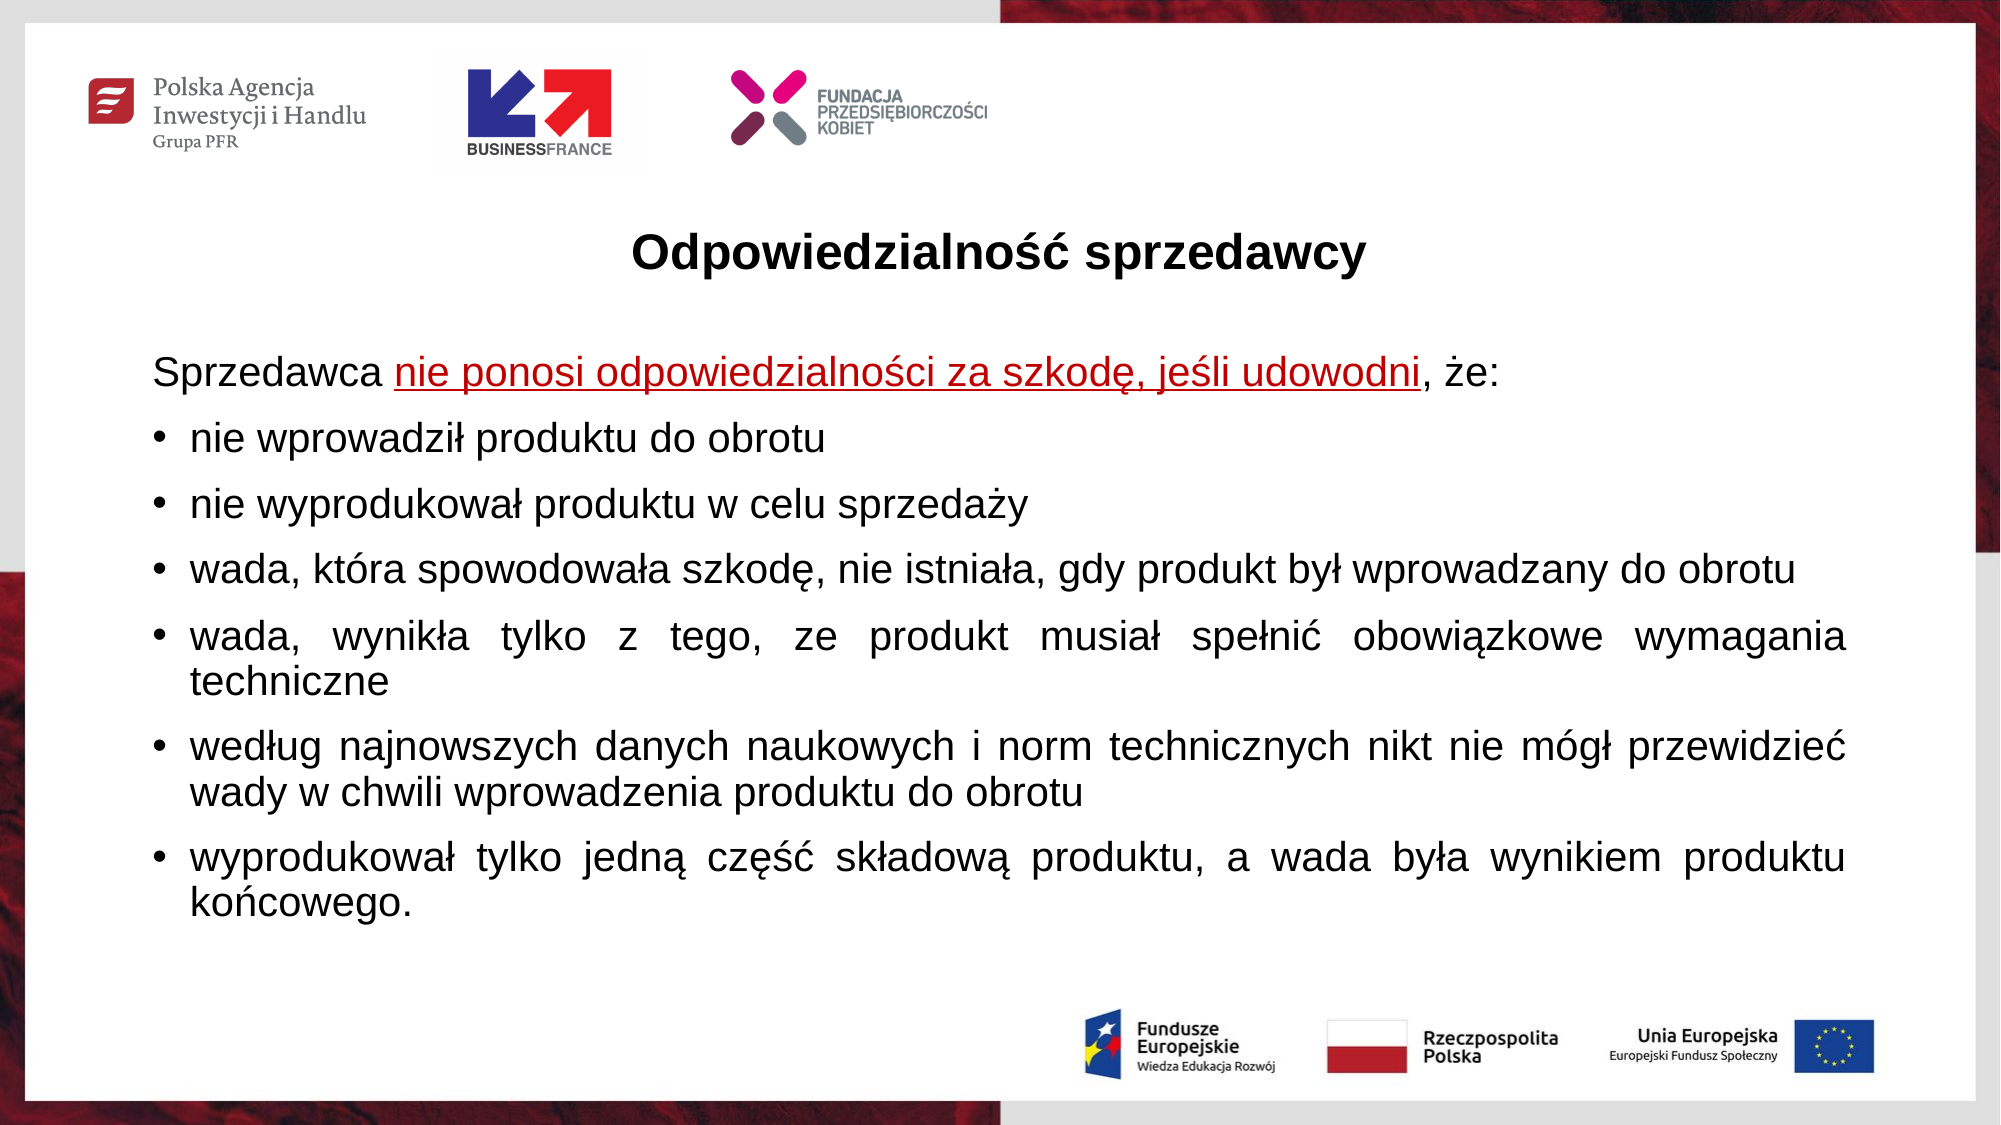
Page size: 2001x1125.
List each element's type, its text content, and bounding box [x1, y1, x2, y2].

picture [0, 0, 2001, 1125]
list Sprzedawca nie ponosi odpowiedzialności za szkodę, jeśli udowodni, że: nie wprowadził produktu do obrotu nie wyprodukował produktu w celu sprzedaży wada, która spowodowała szkodę, nie istniała, gdy produkt był wprowadzany do obrotu wada, wynikła tylko z tego, ze produkt musiał spełnić obowiązkowe wymagania techniczne według najnowszych danych naukowych i norm technicznych nikt nie mógł przewidzieć wady w chwili wprowadzenia produktu do obrotu wyprodukował tylko jedną część składową produktu, a wada była wynikiem produktu końcowego. [137, 342, 1863, 1057]
title Odpowiedzialność sprzedawcy [137, 144, 1863, 342]
